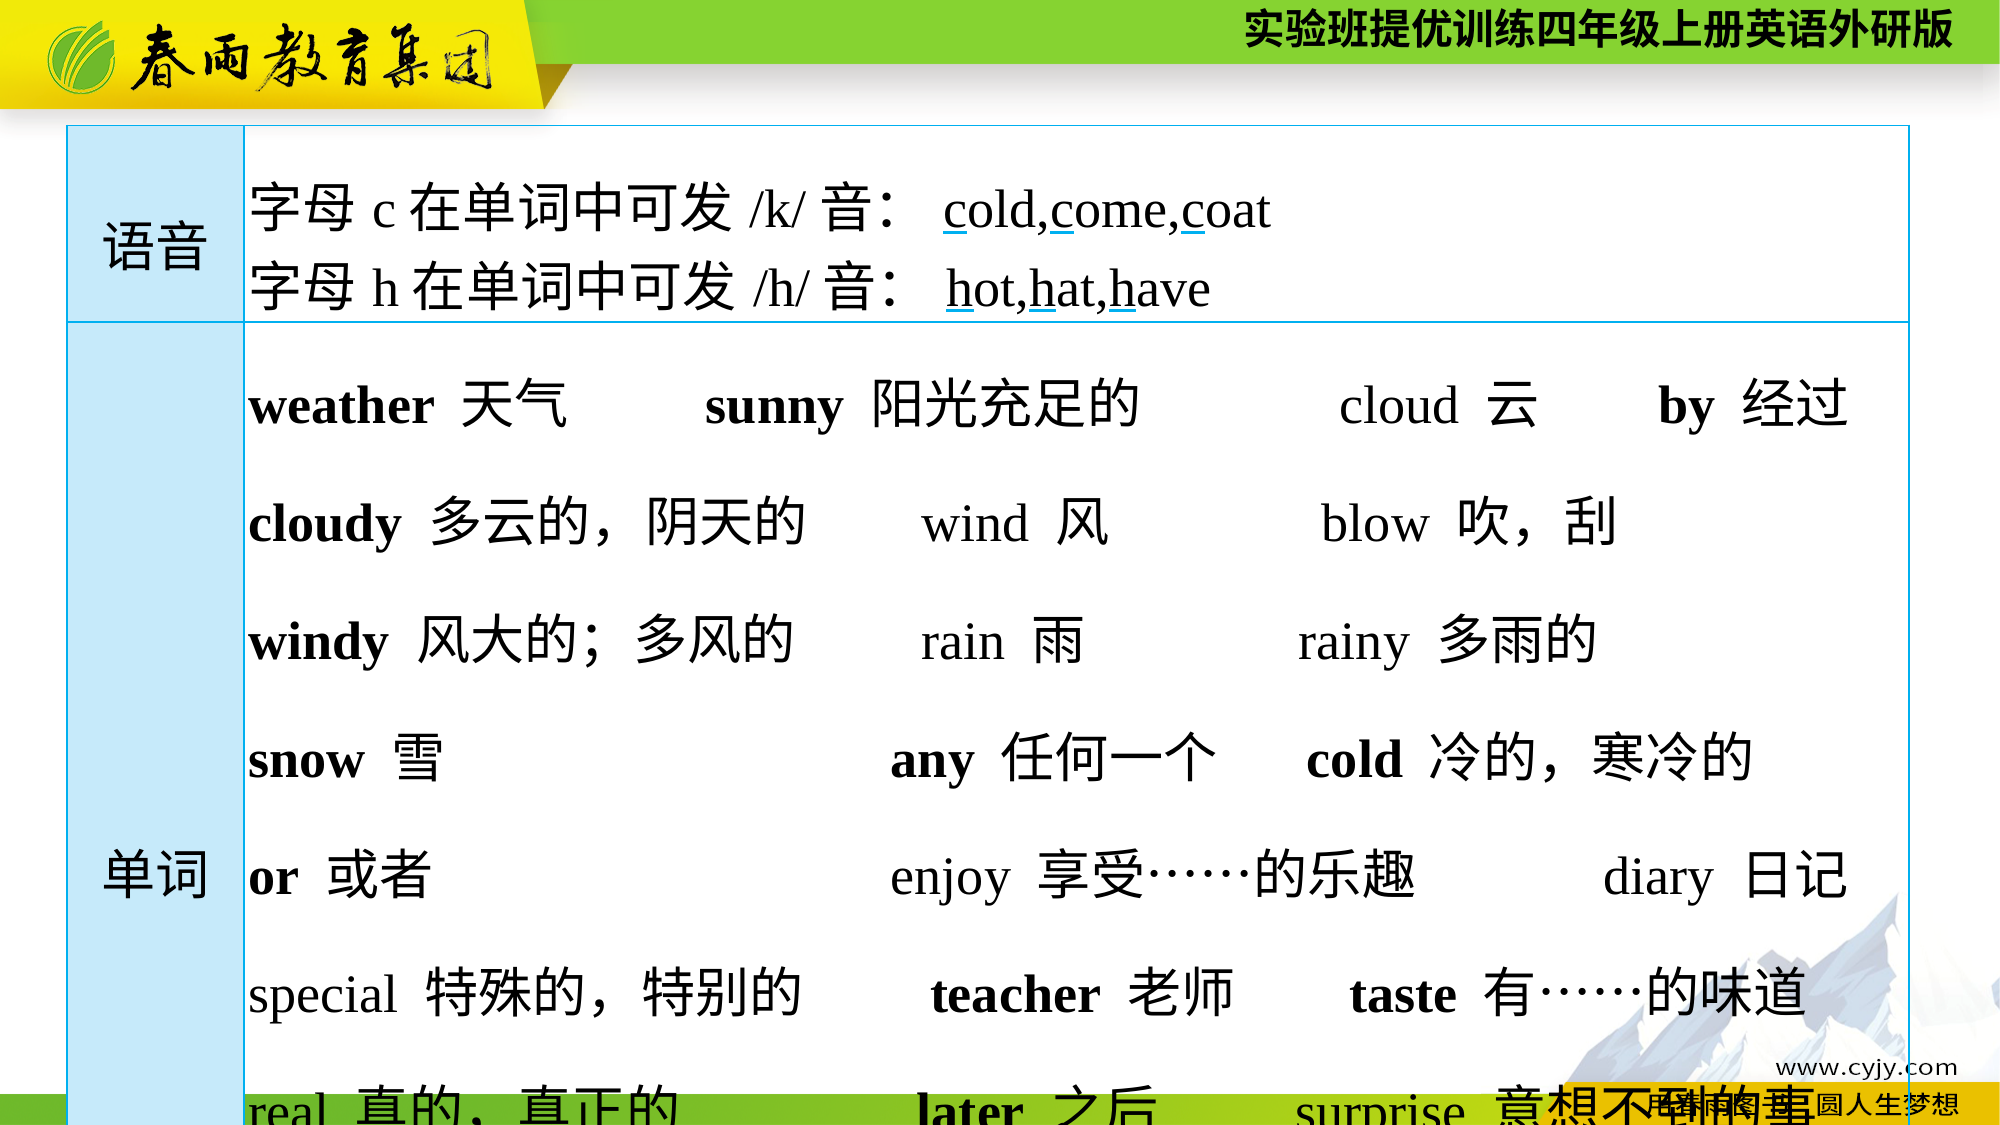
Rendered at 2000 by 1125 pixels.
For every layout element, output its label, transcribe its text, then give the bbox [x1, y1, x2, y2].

table_header 字母c在单词中可发/k/音：cold,come,coat 字母h在单词中可发/h/音：hot,hat,have [245, 126, 1908, 321]
table_cell weather 天气 sunny 阳光充足的 cloud 云 by 经过 cloudy 多云的，阴天的 wind 风 blow 吹，刮 windy 风大的；多风的 rain 雨 rainy 多雨的 snow 雪 any 任何一个 cold 冷的，寒冷的 or 或者 enjoy 享受……的乐趣 diary 日记 special 特殊的，特别的 teacher 老师 taste 有……的味道 real 真的，真正的 later 之后 surprise 意想不到的事 coat 外套 turn 转身，转动 TV 电视 report 报道 [245, 323, 1908, 1125]
table_cell 单词 [68, 323, 243, 1125]
picture [0, 0, 2000, 1125]
table_header 语音 [68, 126, 243, 321]
